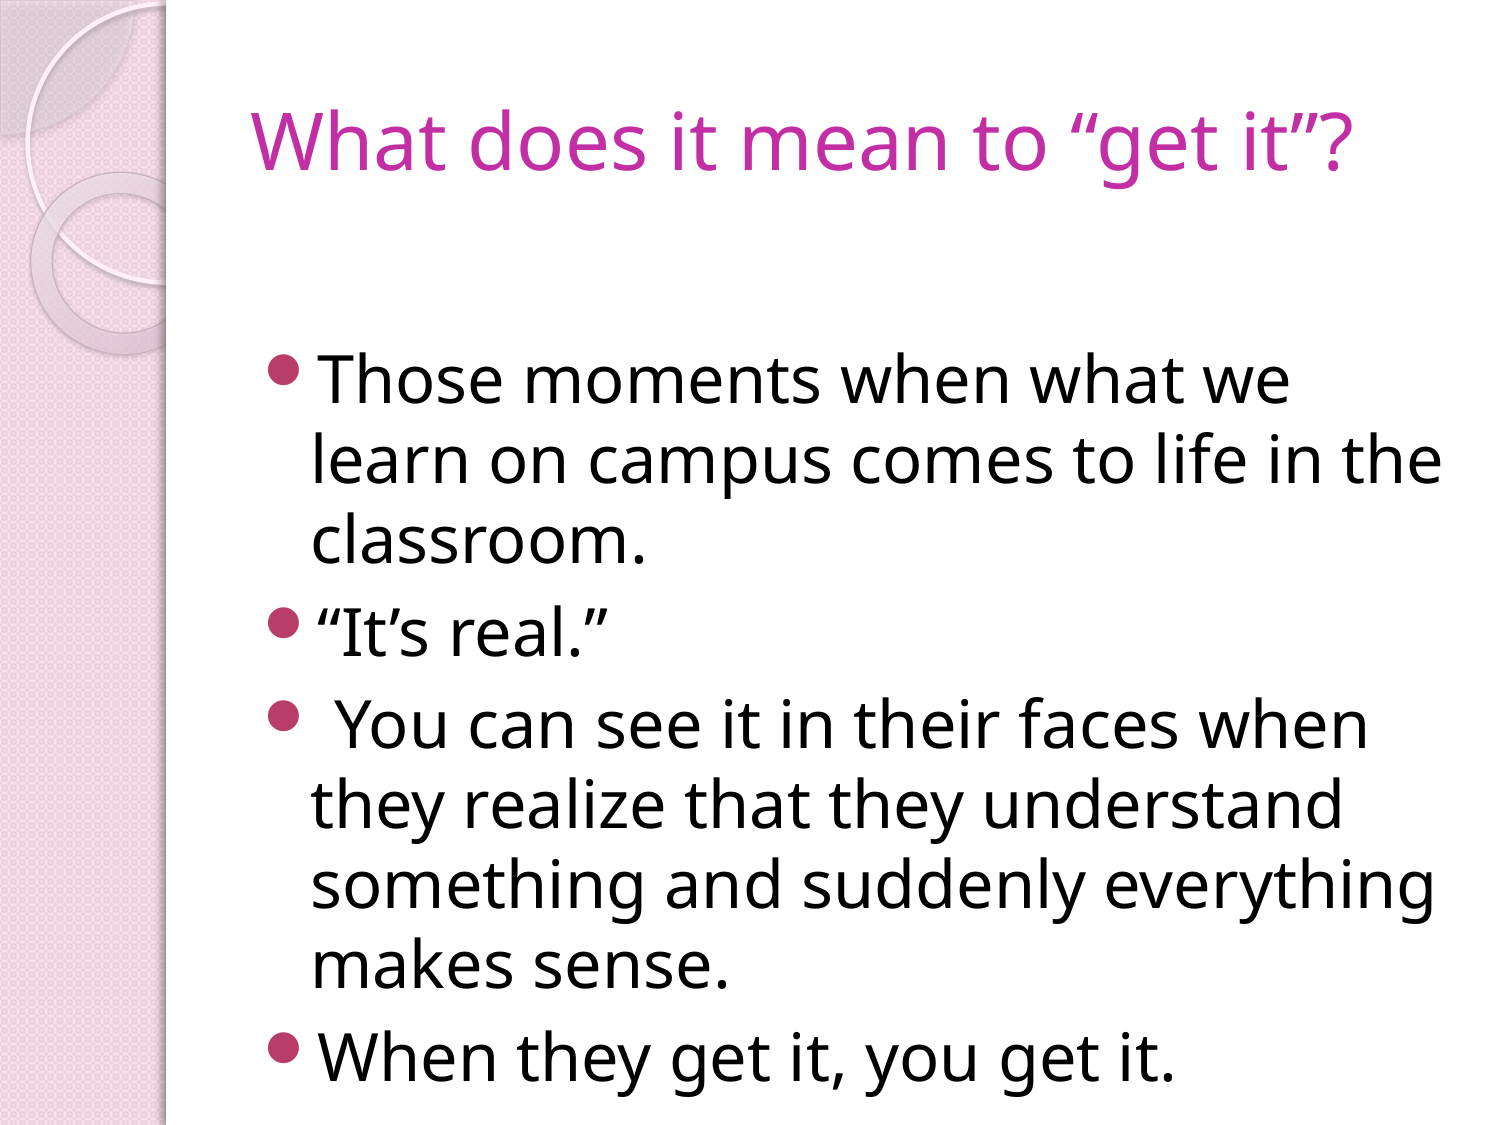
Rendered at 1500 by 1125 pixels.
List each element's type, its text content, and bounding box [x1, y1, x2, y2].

title What does it mean to “get it”? [235, 45, 1466, 233]
list Those moments when what we learn on campus comes to life in the classroom. “It’s real.” You can see it in their faces when they realize that they understand something and suddenly everything makes sense. When they get it, you get it. [235, 237, 1466, 1025]
